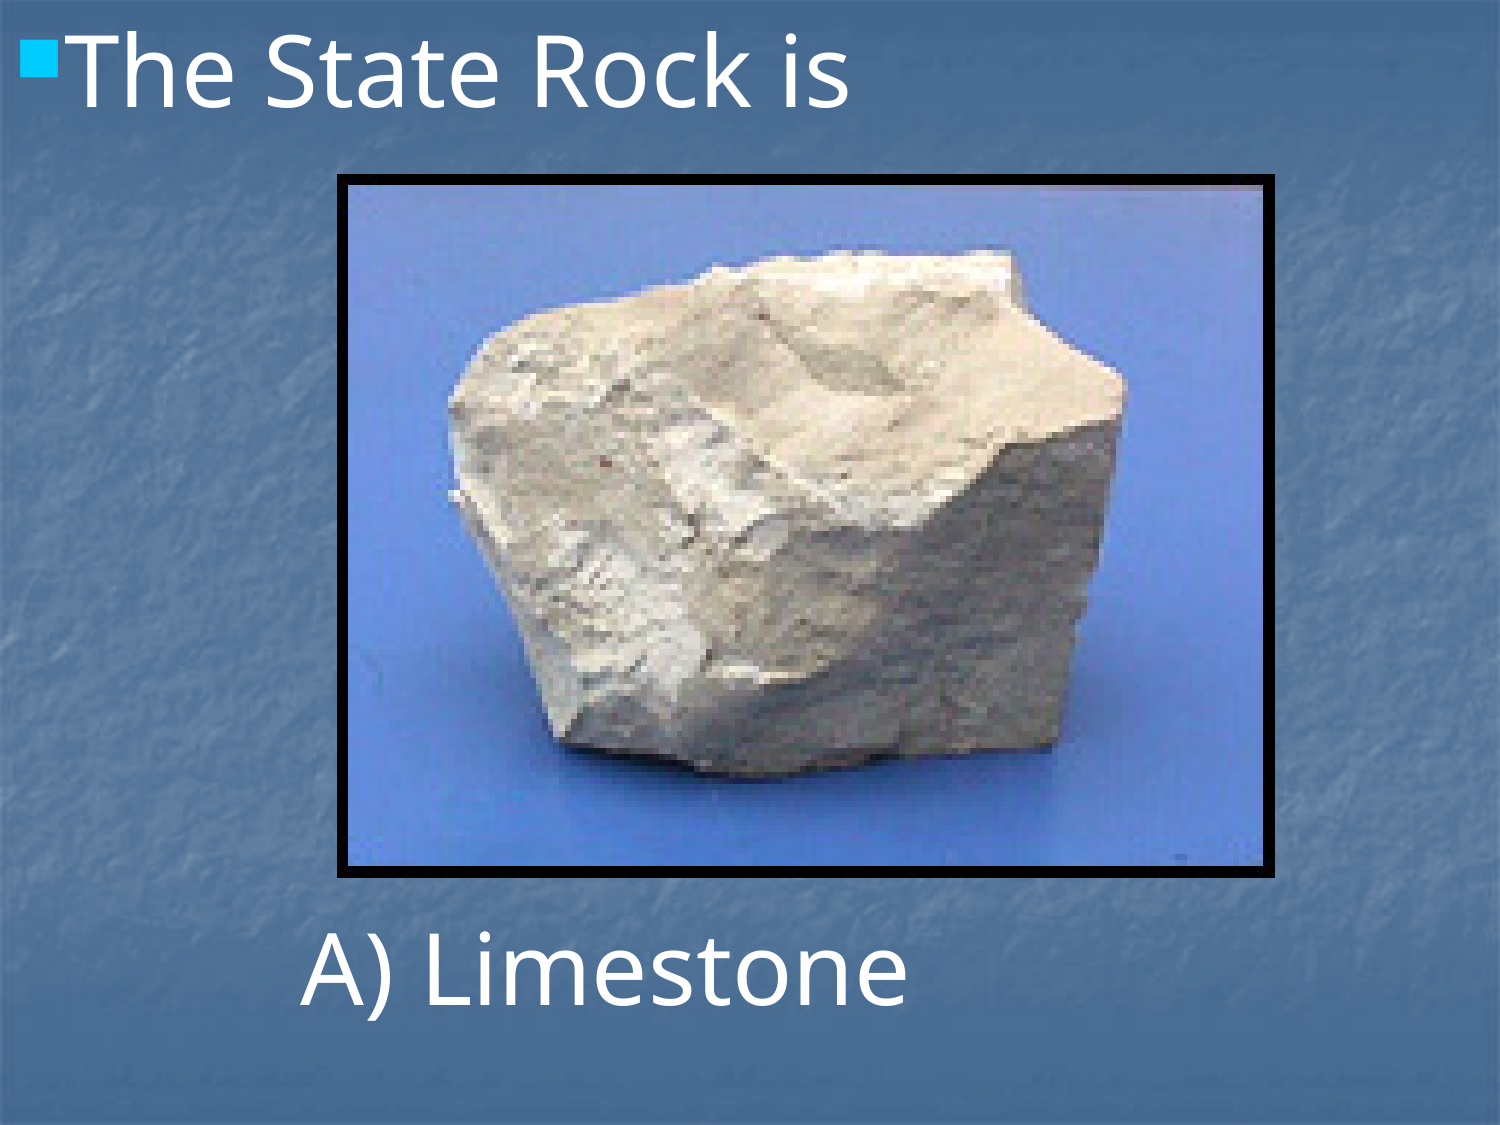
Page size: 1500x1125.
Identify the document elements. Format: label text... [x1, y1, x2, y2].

text_box The State Rock is A) Limestone [0, 0, 1500, 1125]
picture [337, 174, 1276, 879]
